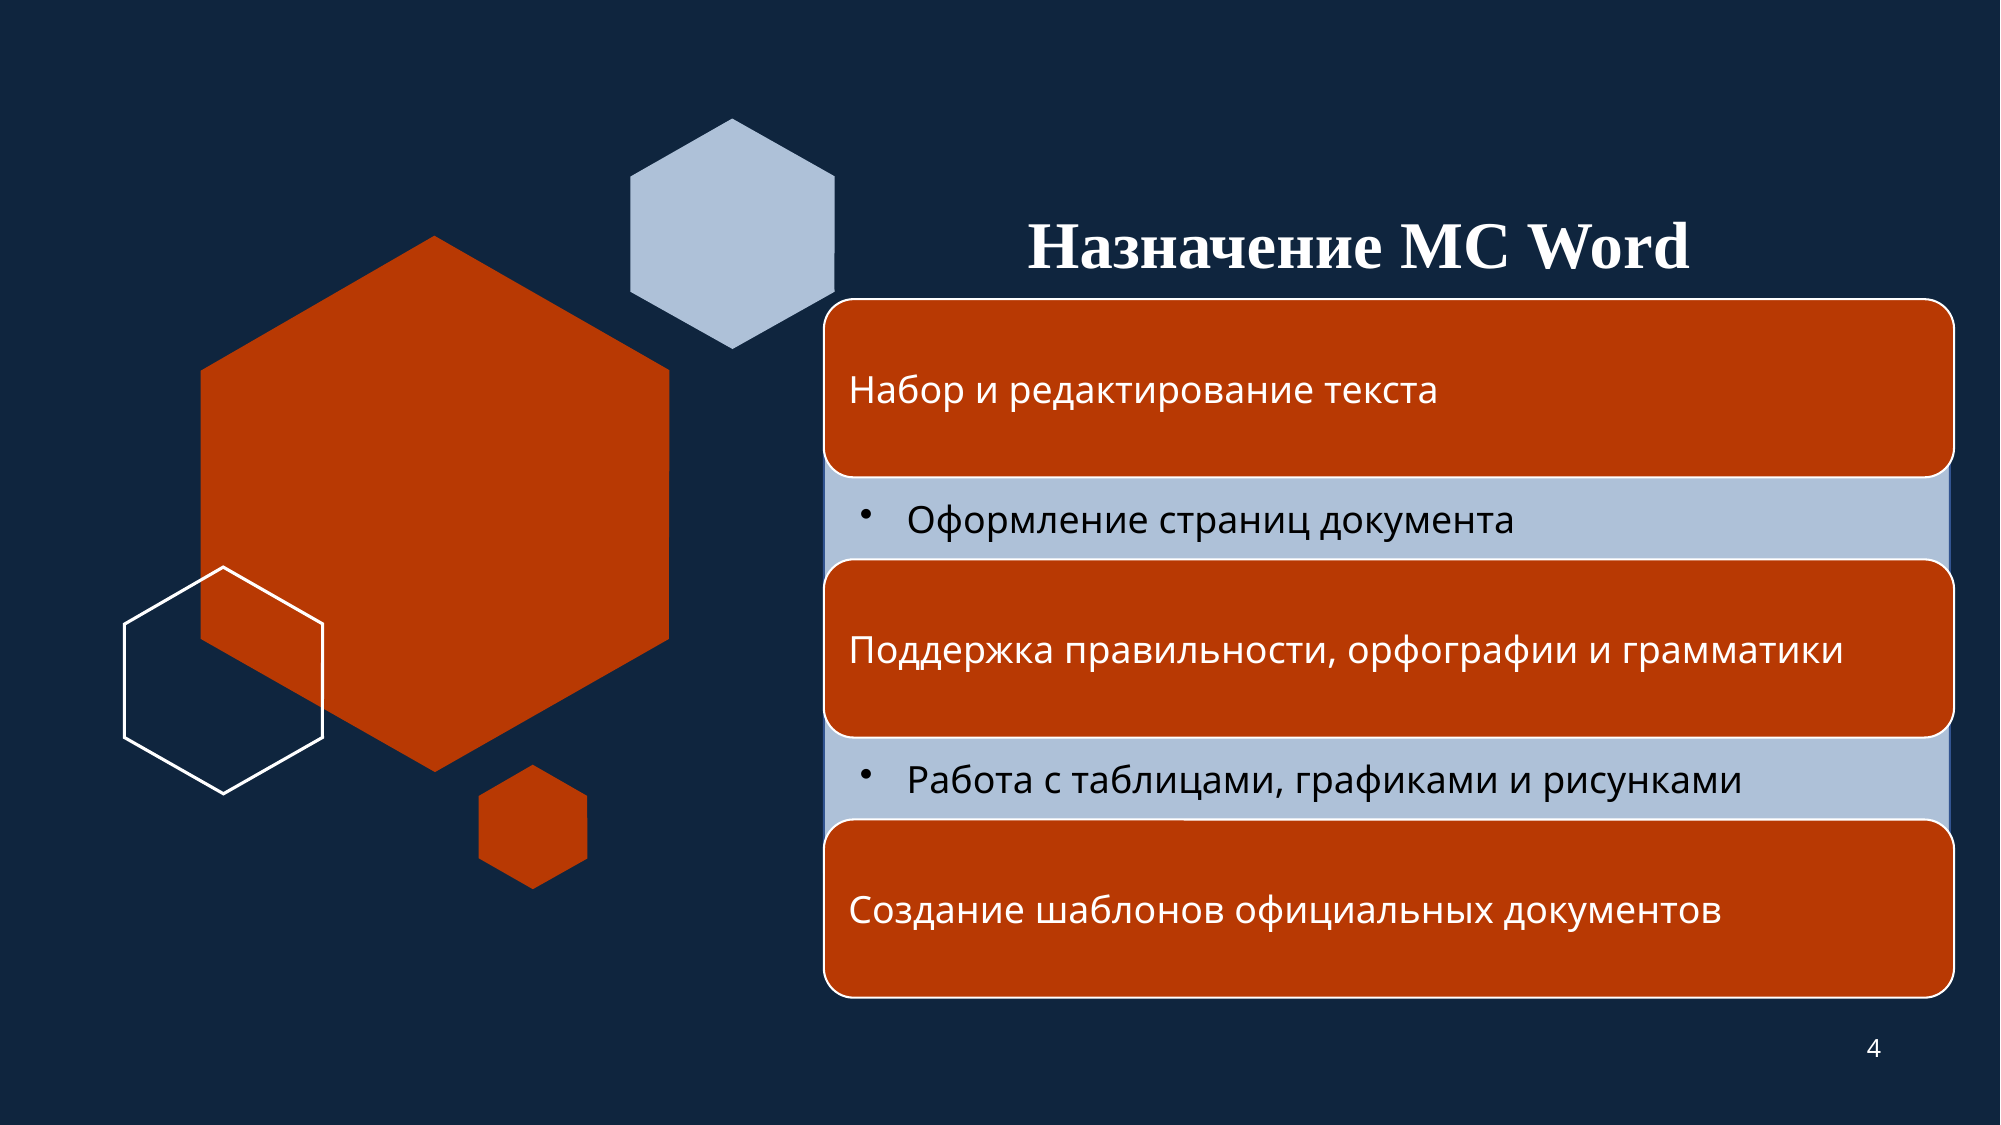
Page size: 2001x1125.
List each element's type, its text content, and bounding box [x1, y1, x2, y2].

title Назначение MC Word [1012, 132, 1754, 291]
text_box 4 [1836, 1019, 1912, 1080]
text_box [823, 299, 1955, 998]
